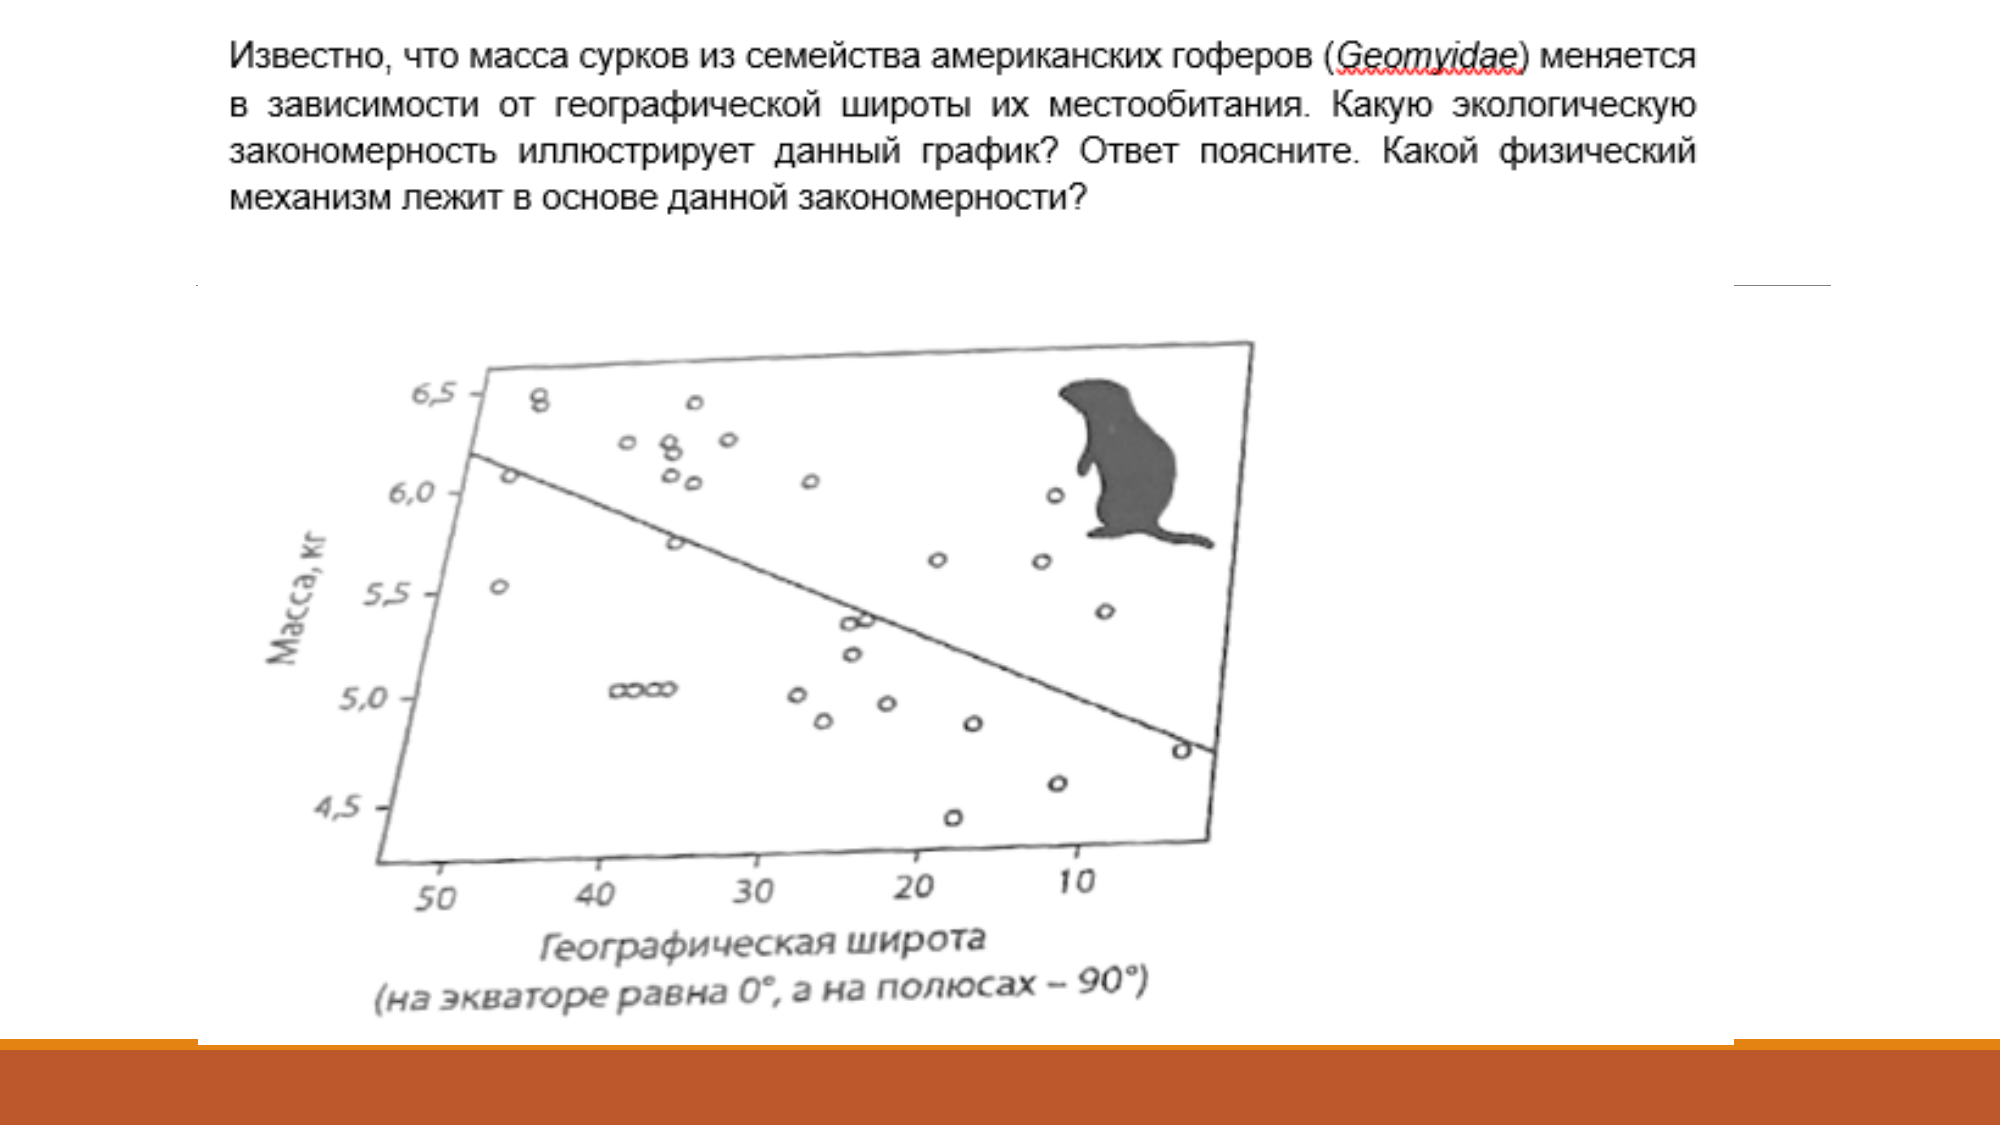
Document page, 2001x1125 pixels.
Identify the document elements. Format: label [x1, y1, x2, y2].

picture [197, 22, 1735, 1045]
